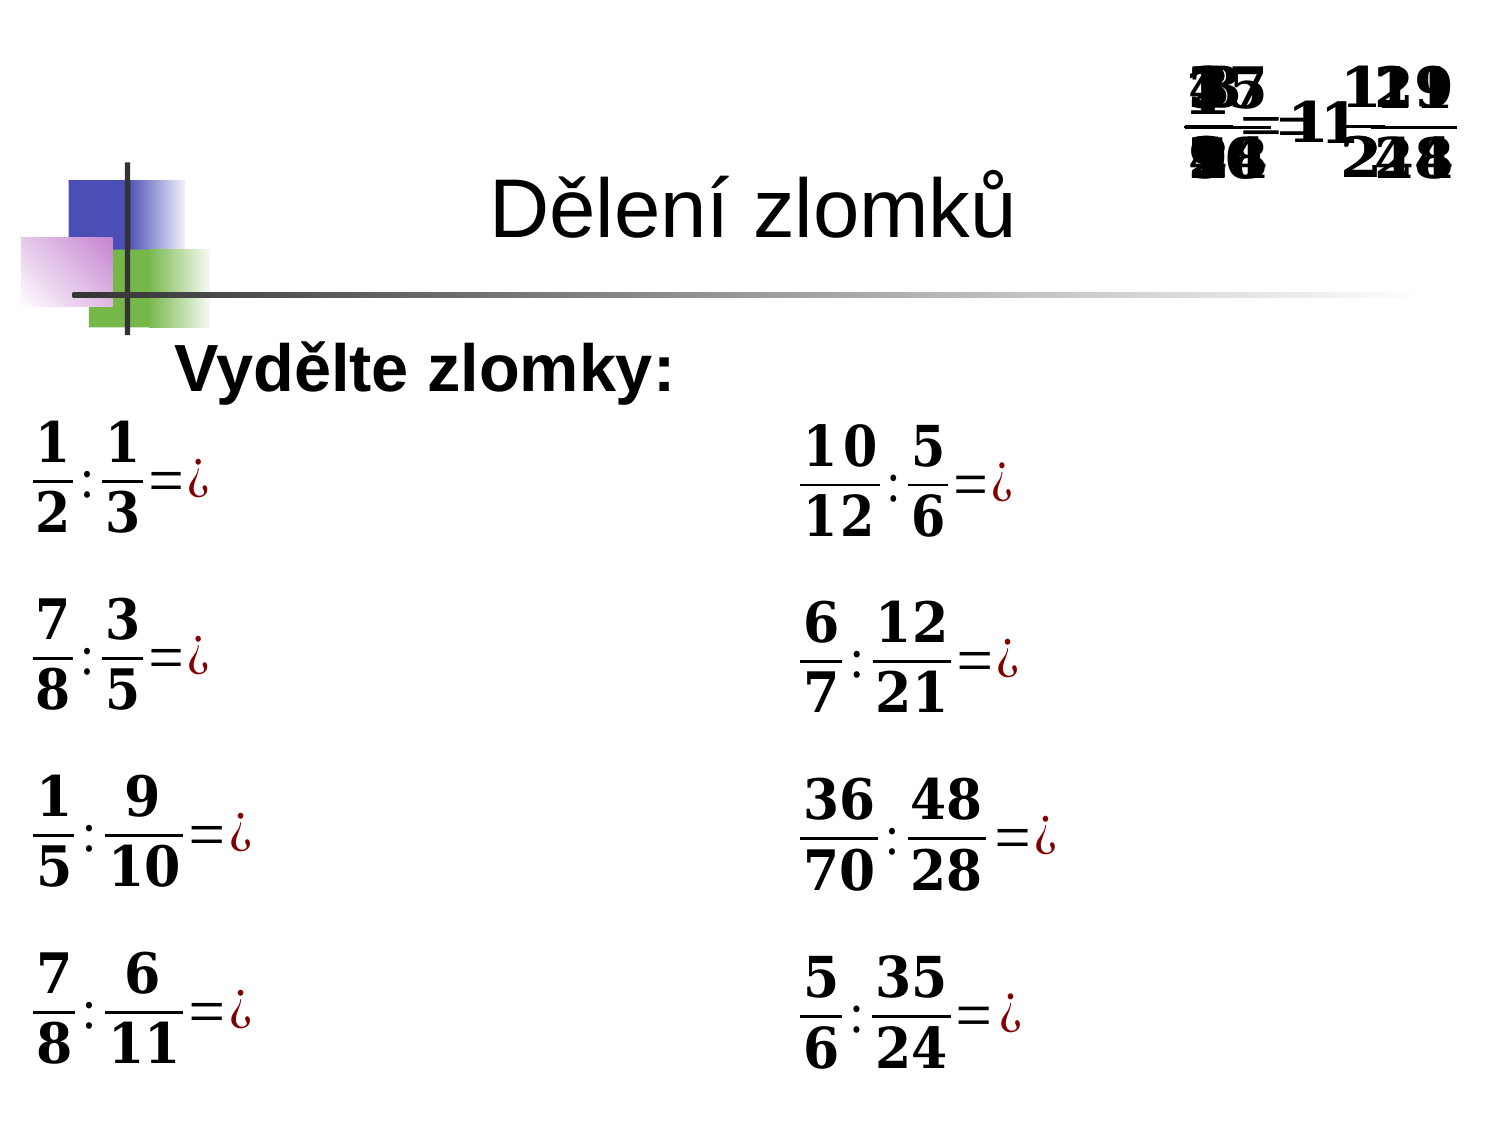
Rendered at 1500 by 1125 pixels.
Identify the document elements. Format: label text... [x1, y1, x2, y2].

text_box Dělení zlomků [266, 146, 1241, 262]
text_box Vydělte zlomky: [88, 317, 762, 413]
